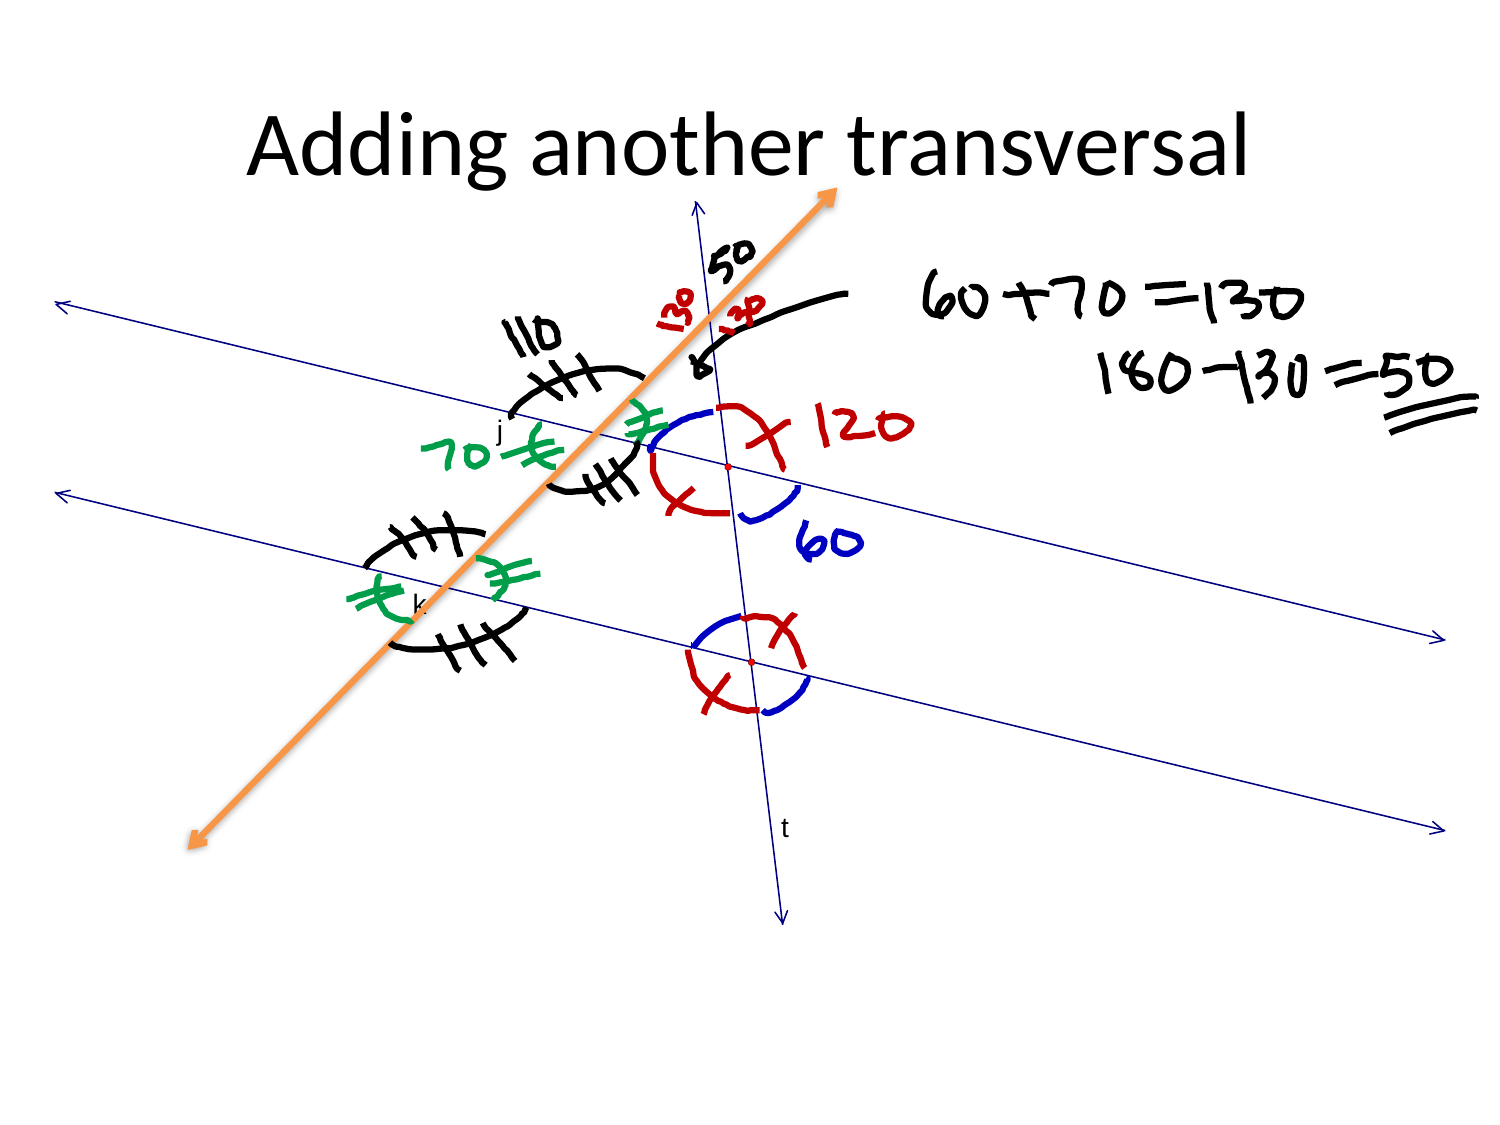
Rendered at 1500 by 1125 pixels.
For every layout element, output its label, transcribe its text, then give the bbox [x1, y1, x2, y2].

title Adding another transversal [75, 45, 1425, 199]
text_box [180, 193, 844, 844]
text_box [1449, 395, 1477, 404]
text_box [1449, 408, 1478, 418]
picture [54, 200, 1446, 925]
